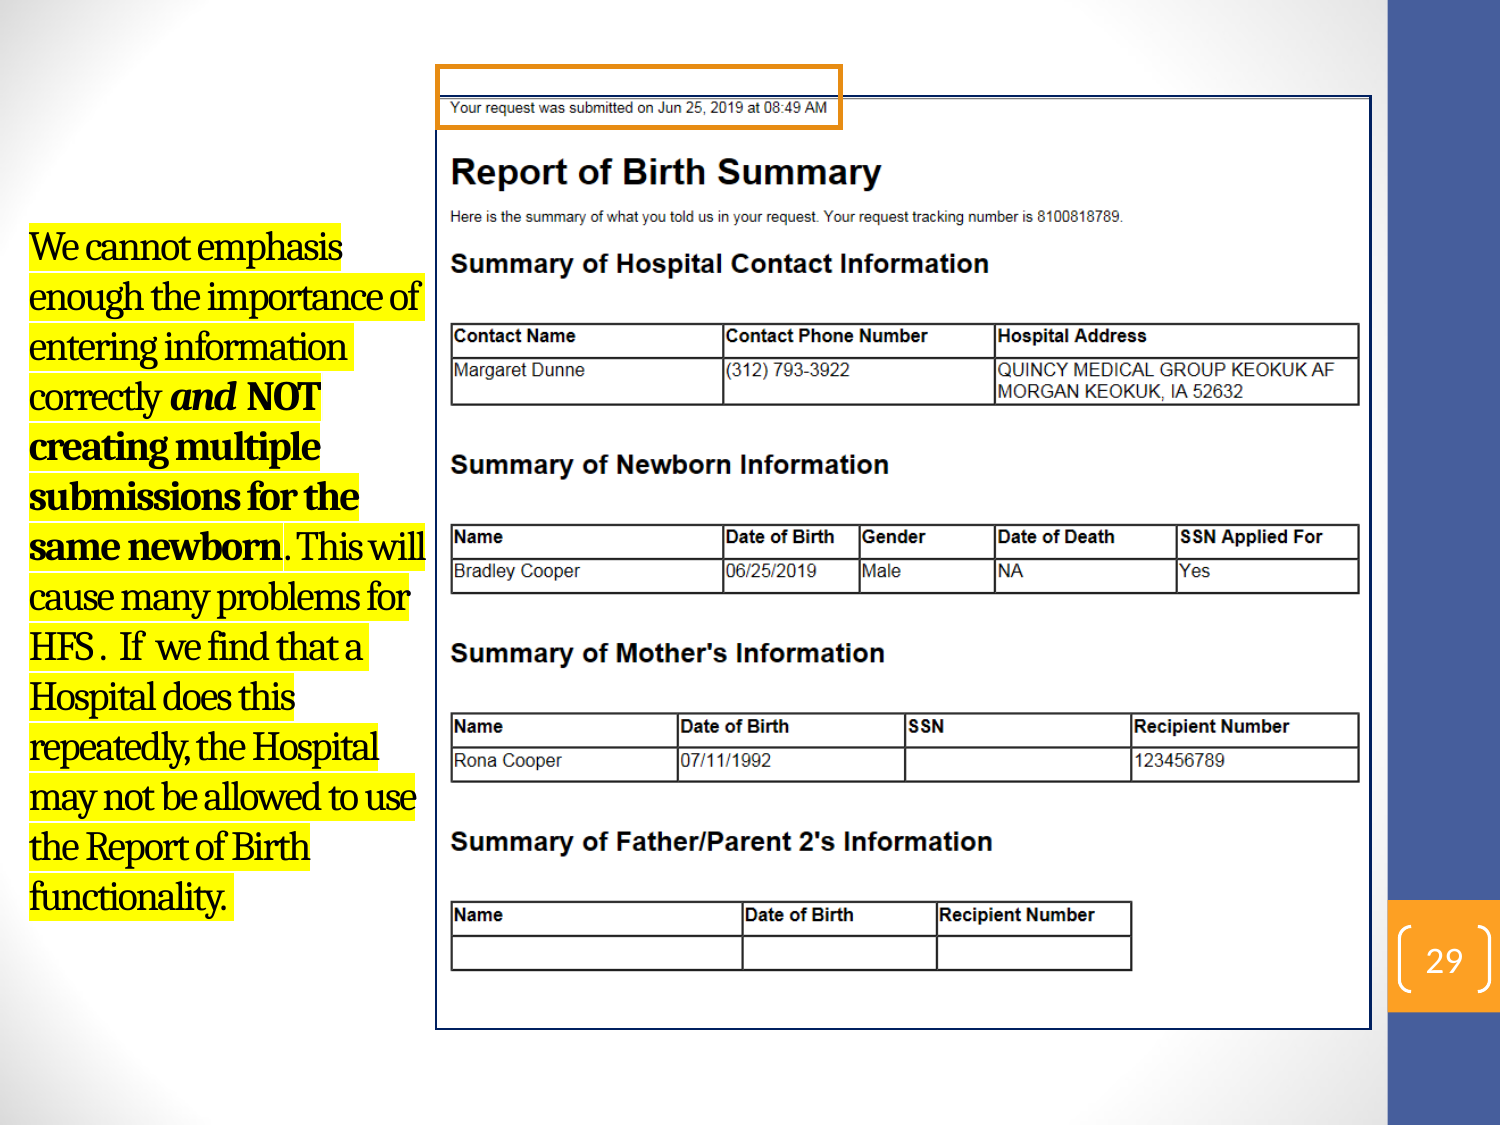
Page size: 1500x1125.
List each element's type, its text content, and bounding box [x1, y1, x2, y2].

text_box [437, 66, 841, 93]
picture [0, 0, 1387, 1125]
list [436, 96, 1370, 1029]
slide_number 29 [1397, 924, 1492, 994]
title We cannot emphasis enough the importance of entering information correctly and NOT creating multiple submissions for the same newborn. This will cause many problems for HFS . If we find that a Hospital does this repeatedly, the Hospital may not be allowed to use the Report of Birth functionality. [13, 85, 460, 1053]
